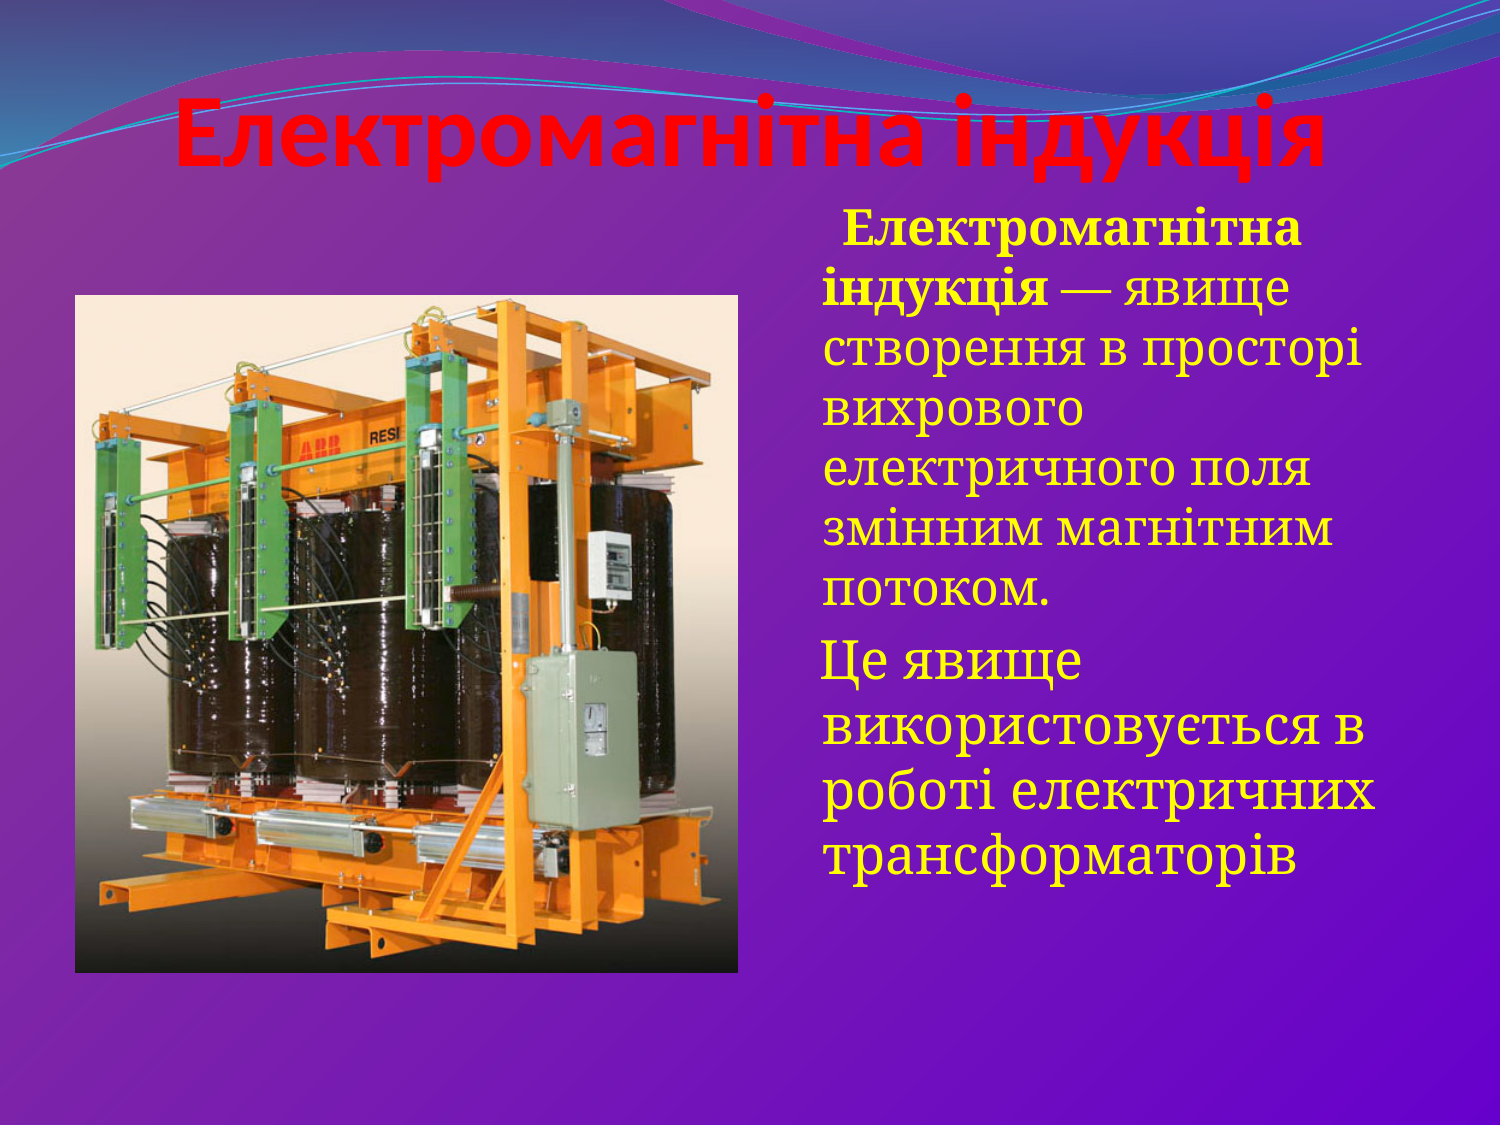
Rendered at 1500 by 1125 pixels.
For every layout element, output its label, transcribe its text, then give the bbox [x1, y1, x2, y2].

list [74, 295, 738, 973]
title Електромагнітна індукція [58, 0, 1447, 188]
list Електромагнітна індукція — явище створення в просторі вихрового електричного поля змінним магнітним потоком. Це явище використовується в роботі електричних трансформаторів [762, 187, 1425, 1006]
